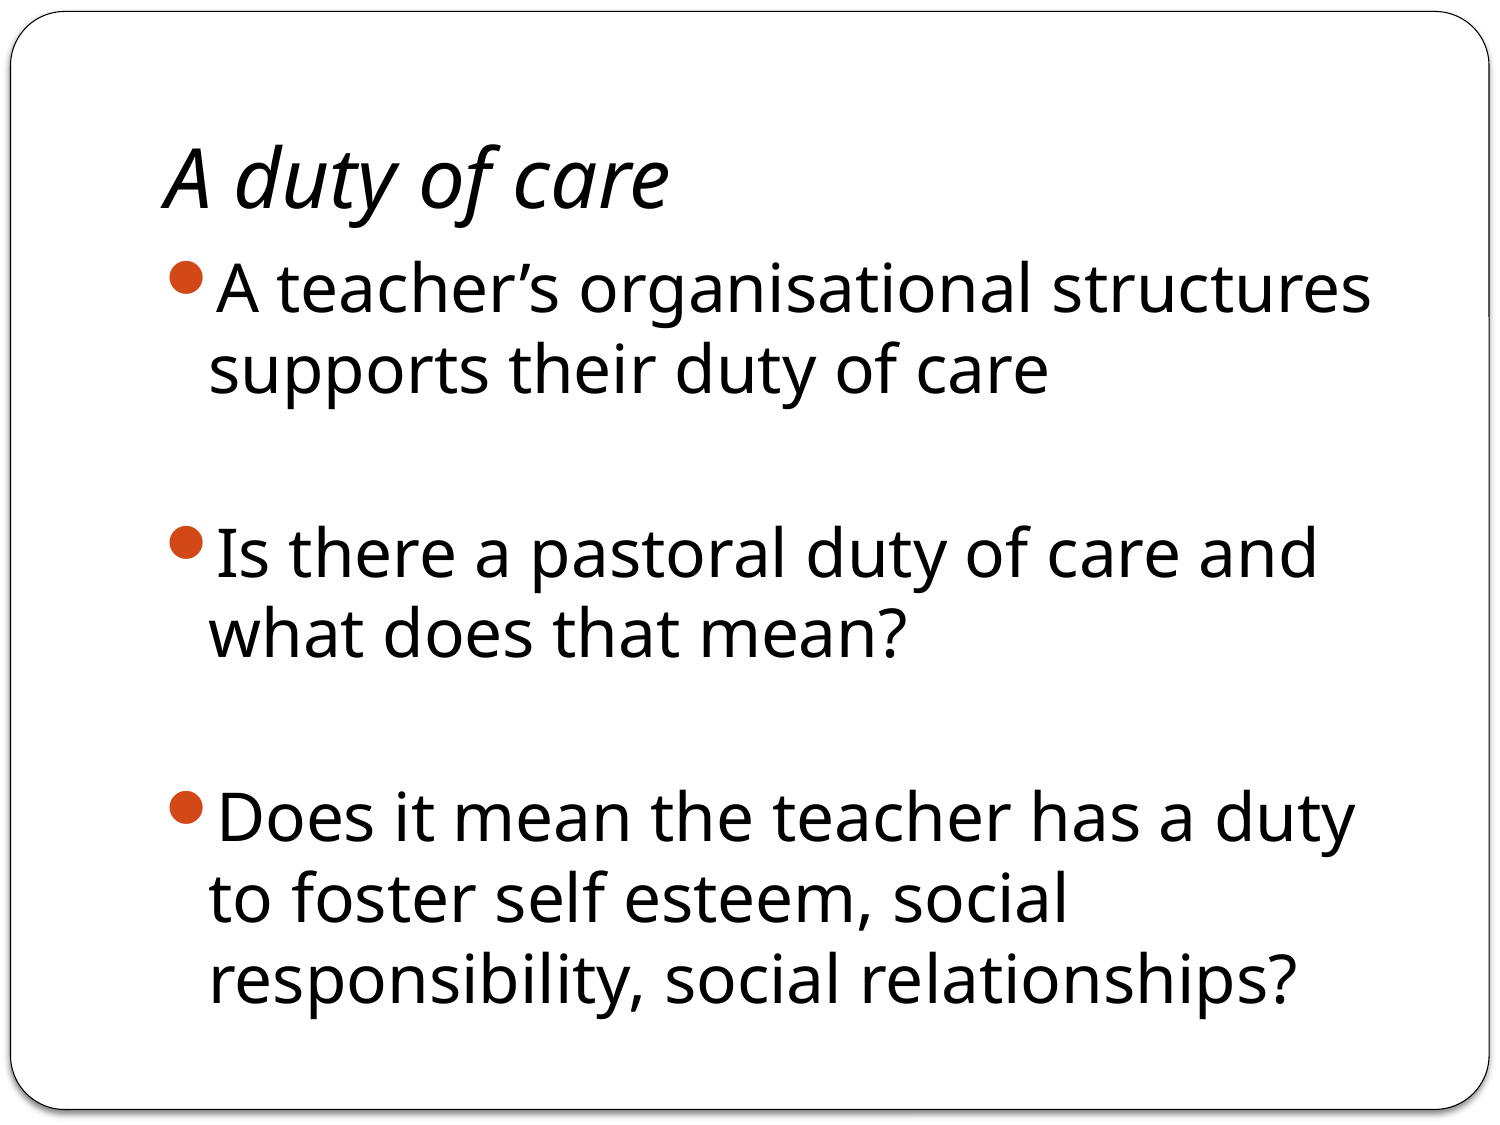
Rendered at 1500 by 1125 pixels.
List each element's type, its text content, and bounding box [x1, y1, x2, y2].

title A duty of care [150, 45, 1425, 233]
list A teacher’s organisational structures supports their duty of care Is there a pastoral duty of care and what does that mean? Does it mean the teacher has a duty to foster self esteem, social responsibility, social relationships? [150, 237, 1425, 1035]
